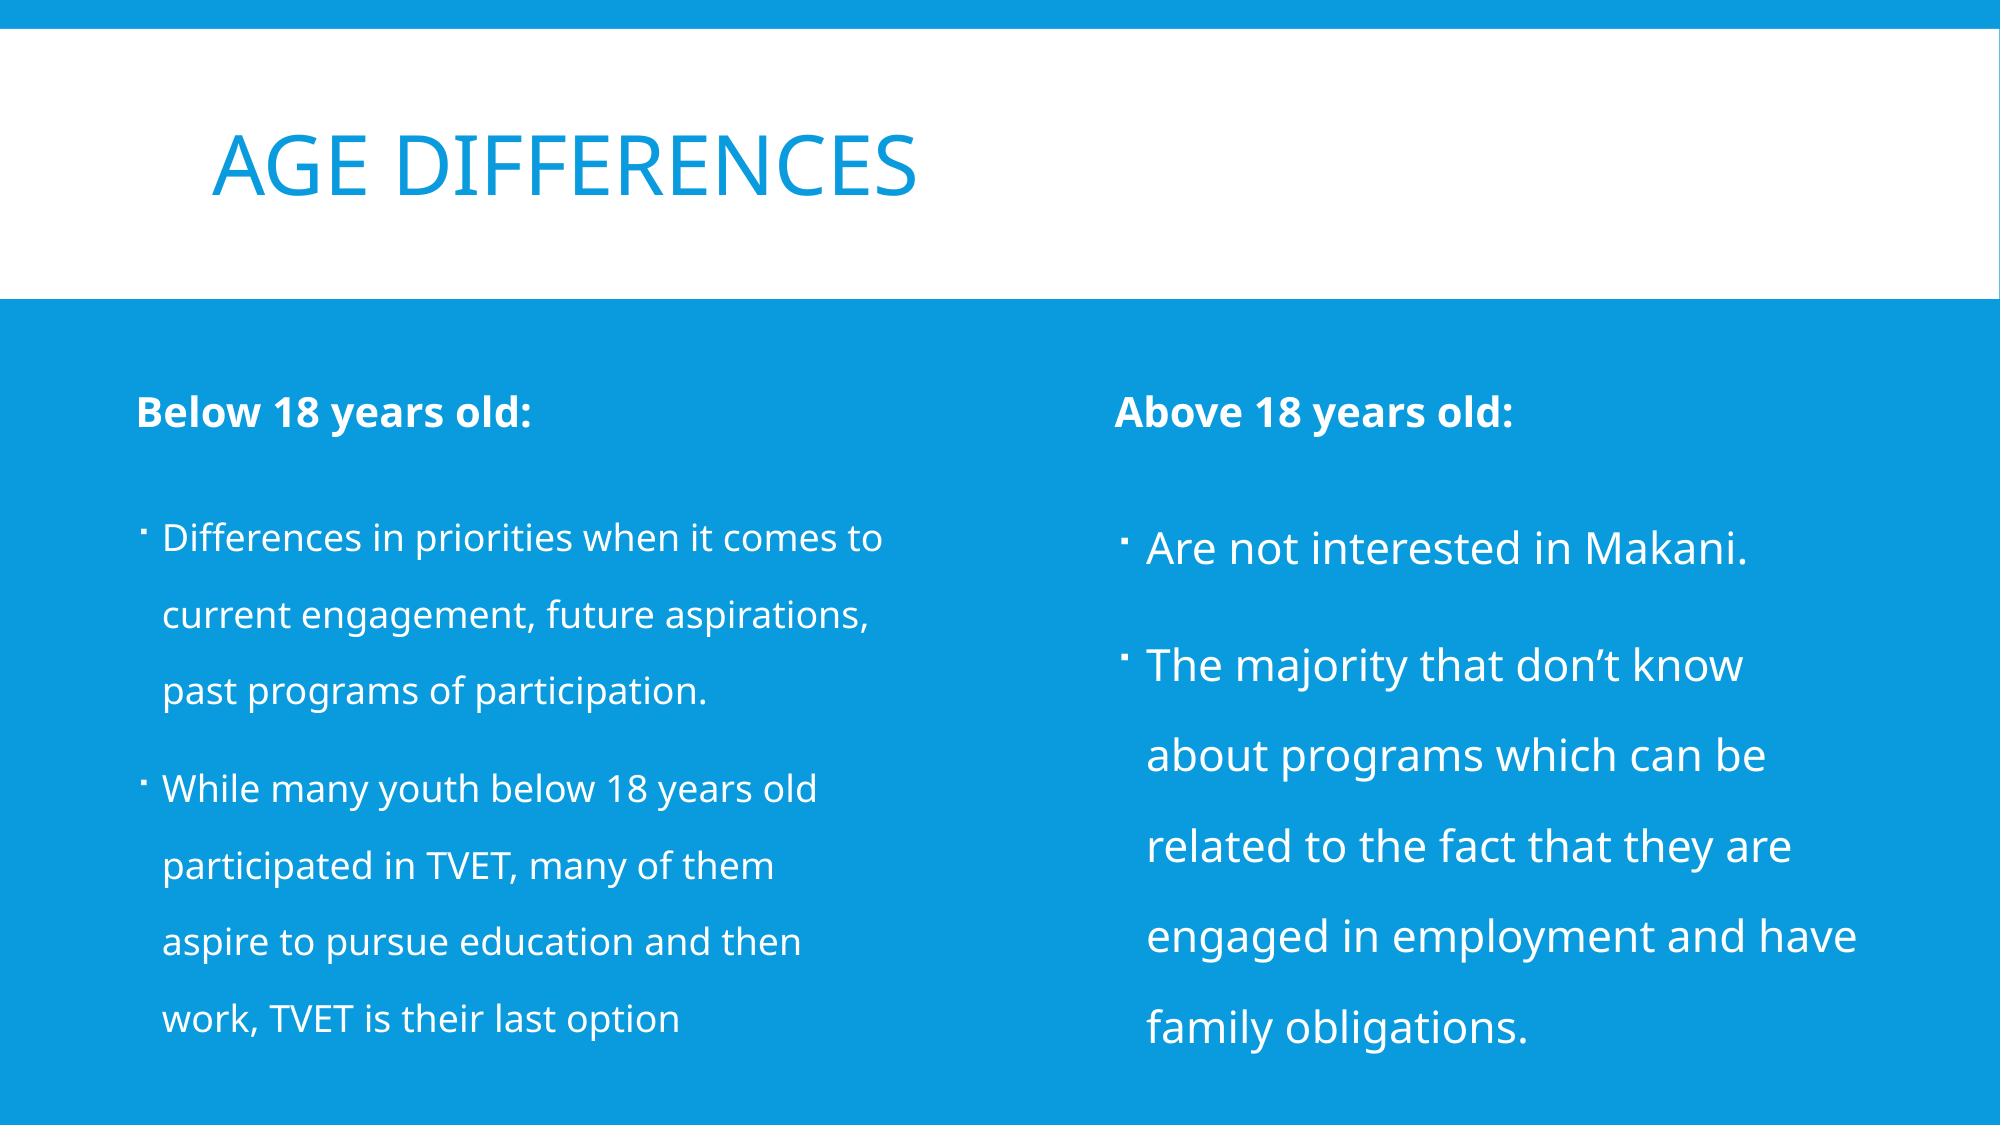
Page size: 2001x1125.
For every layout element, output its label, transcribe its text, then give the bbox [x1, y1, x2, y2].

list Differences in priorities when it comes to current engagement, future aspirations, past programs of participation. While many youth below 18 years old participated in TVET, many of them aspire to pursue education and then work, TVET is their last option [120, 475, 901, 1061]
list Above 18 years old: [1099, 353, 1880, 475]
title Age Differences [197, 46, 1803, 295]
list Are not interested in Makani. The majority that don’t know about programs which can be related to the fact that they are engaged in employment and have family obligations. [1099, 475, 1880, 1061]
list Below 18 years old: [120, 353, 901, 475]
